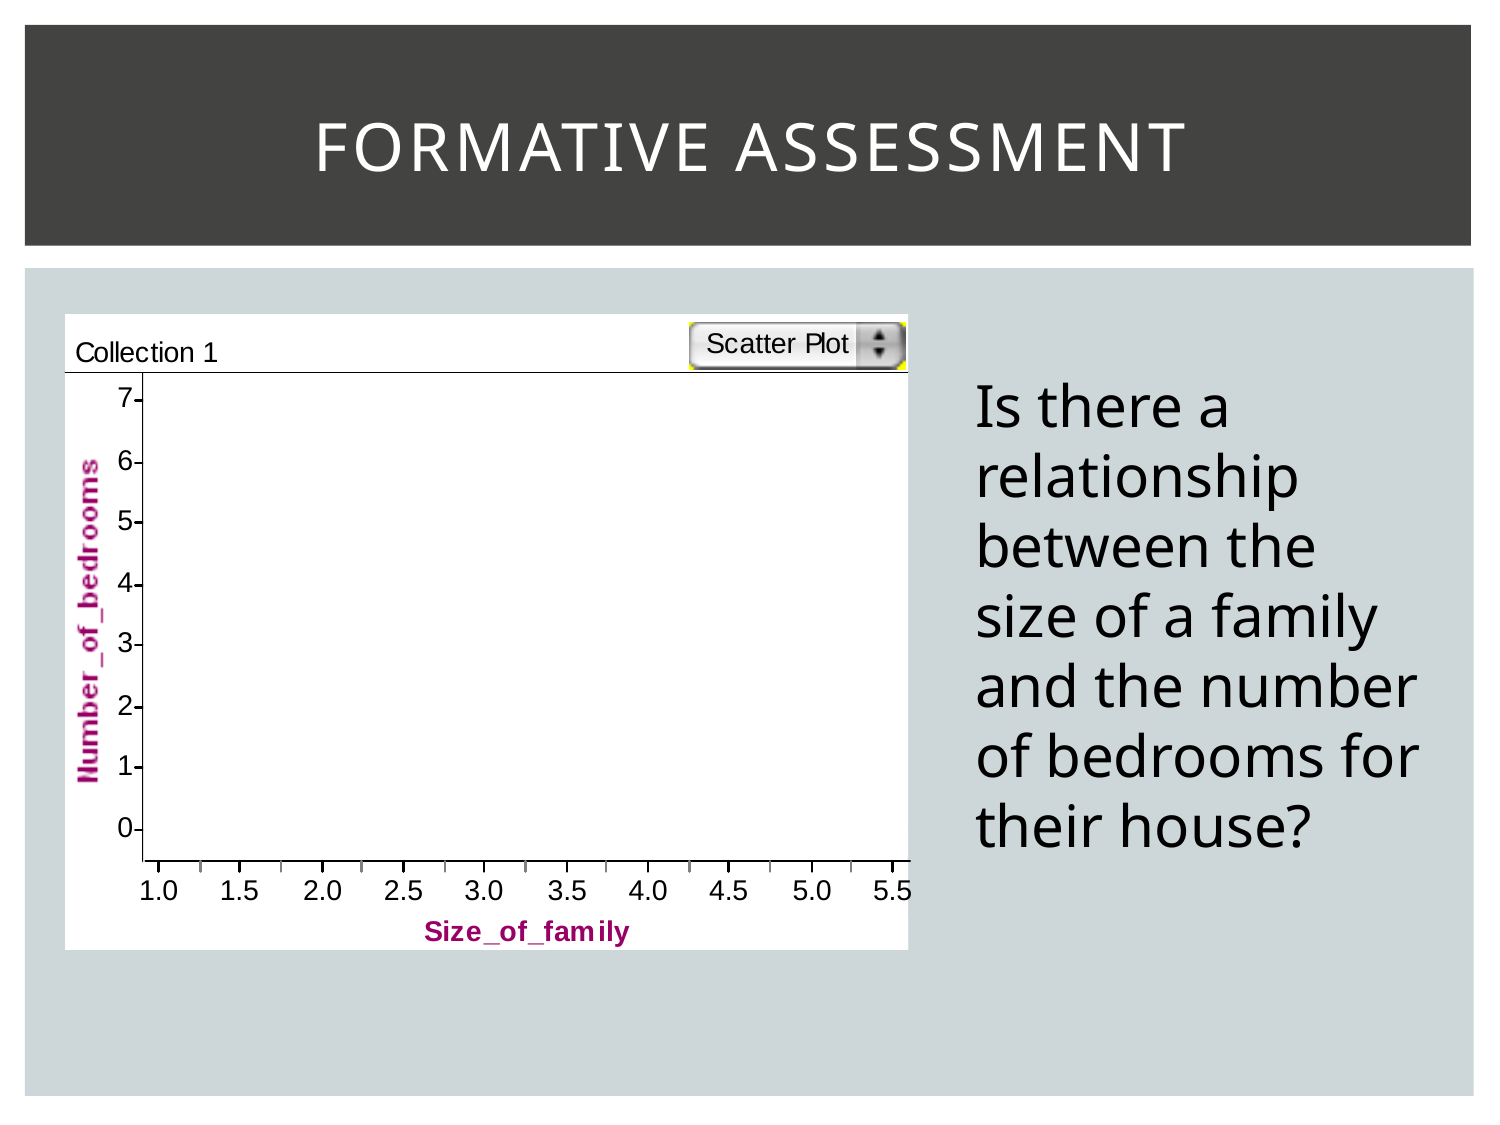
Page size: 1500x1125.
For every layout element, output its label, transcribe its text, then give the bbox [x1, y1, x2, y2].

text_box Is there a relationship between the size of a family and the number of bedrooms for their house? [960, 361, 1448, 867]
picture [64, 314, 912, 953]
title Formative assessment [62, 58, 1438, 232]
